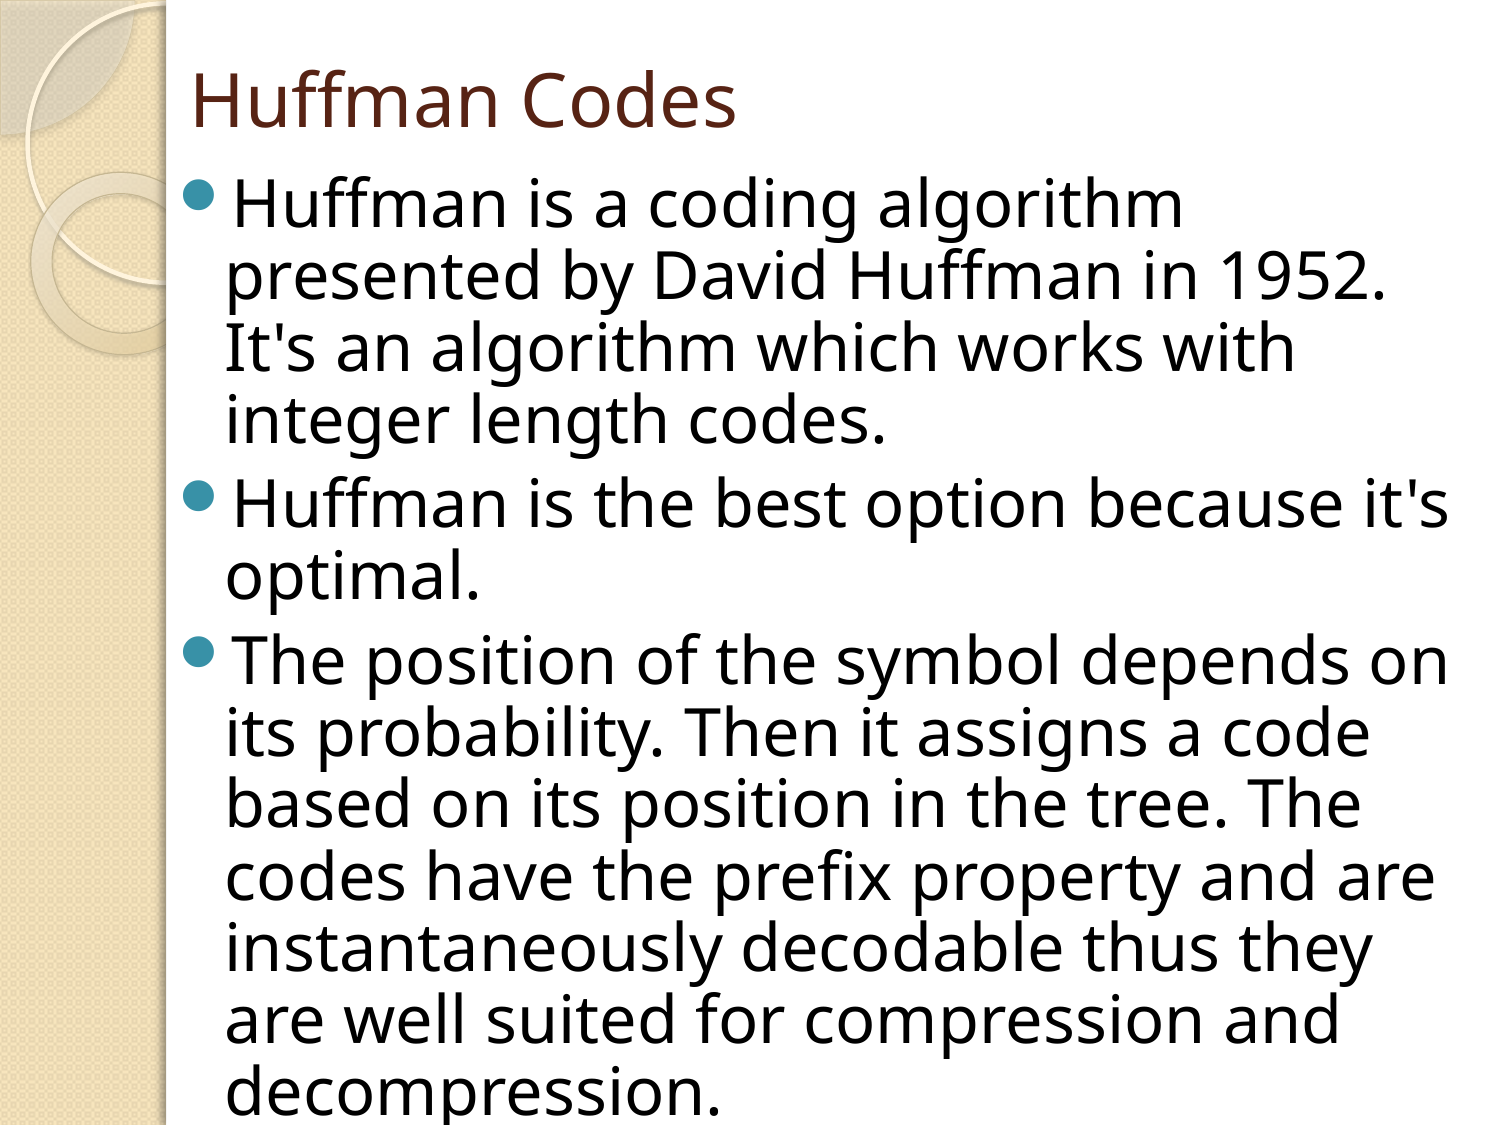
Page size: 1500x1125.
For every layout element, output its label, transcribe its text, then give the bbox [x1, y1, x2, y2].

title Huffman Codes [174, 45, 1425, 150]
list Huffman is a coding algorithm presented by David Huffman in 1952. It's an algorithm which works with integer length codes. Huffman is the best option because it's optimal. The position of the symbol depends on its probability. Then it assigns a code based on its position in the tree. The codes have the prefix property and are instantaneously decodable thus they are well suited for compression and decompression. [149, 162, 1500, 1088]
